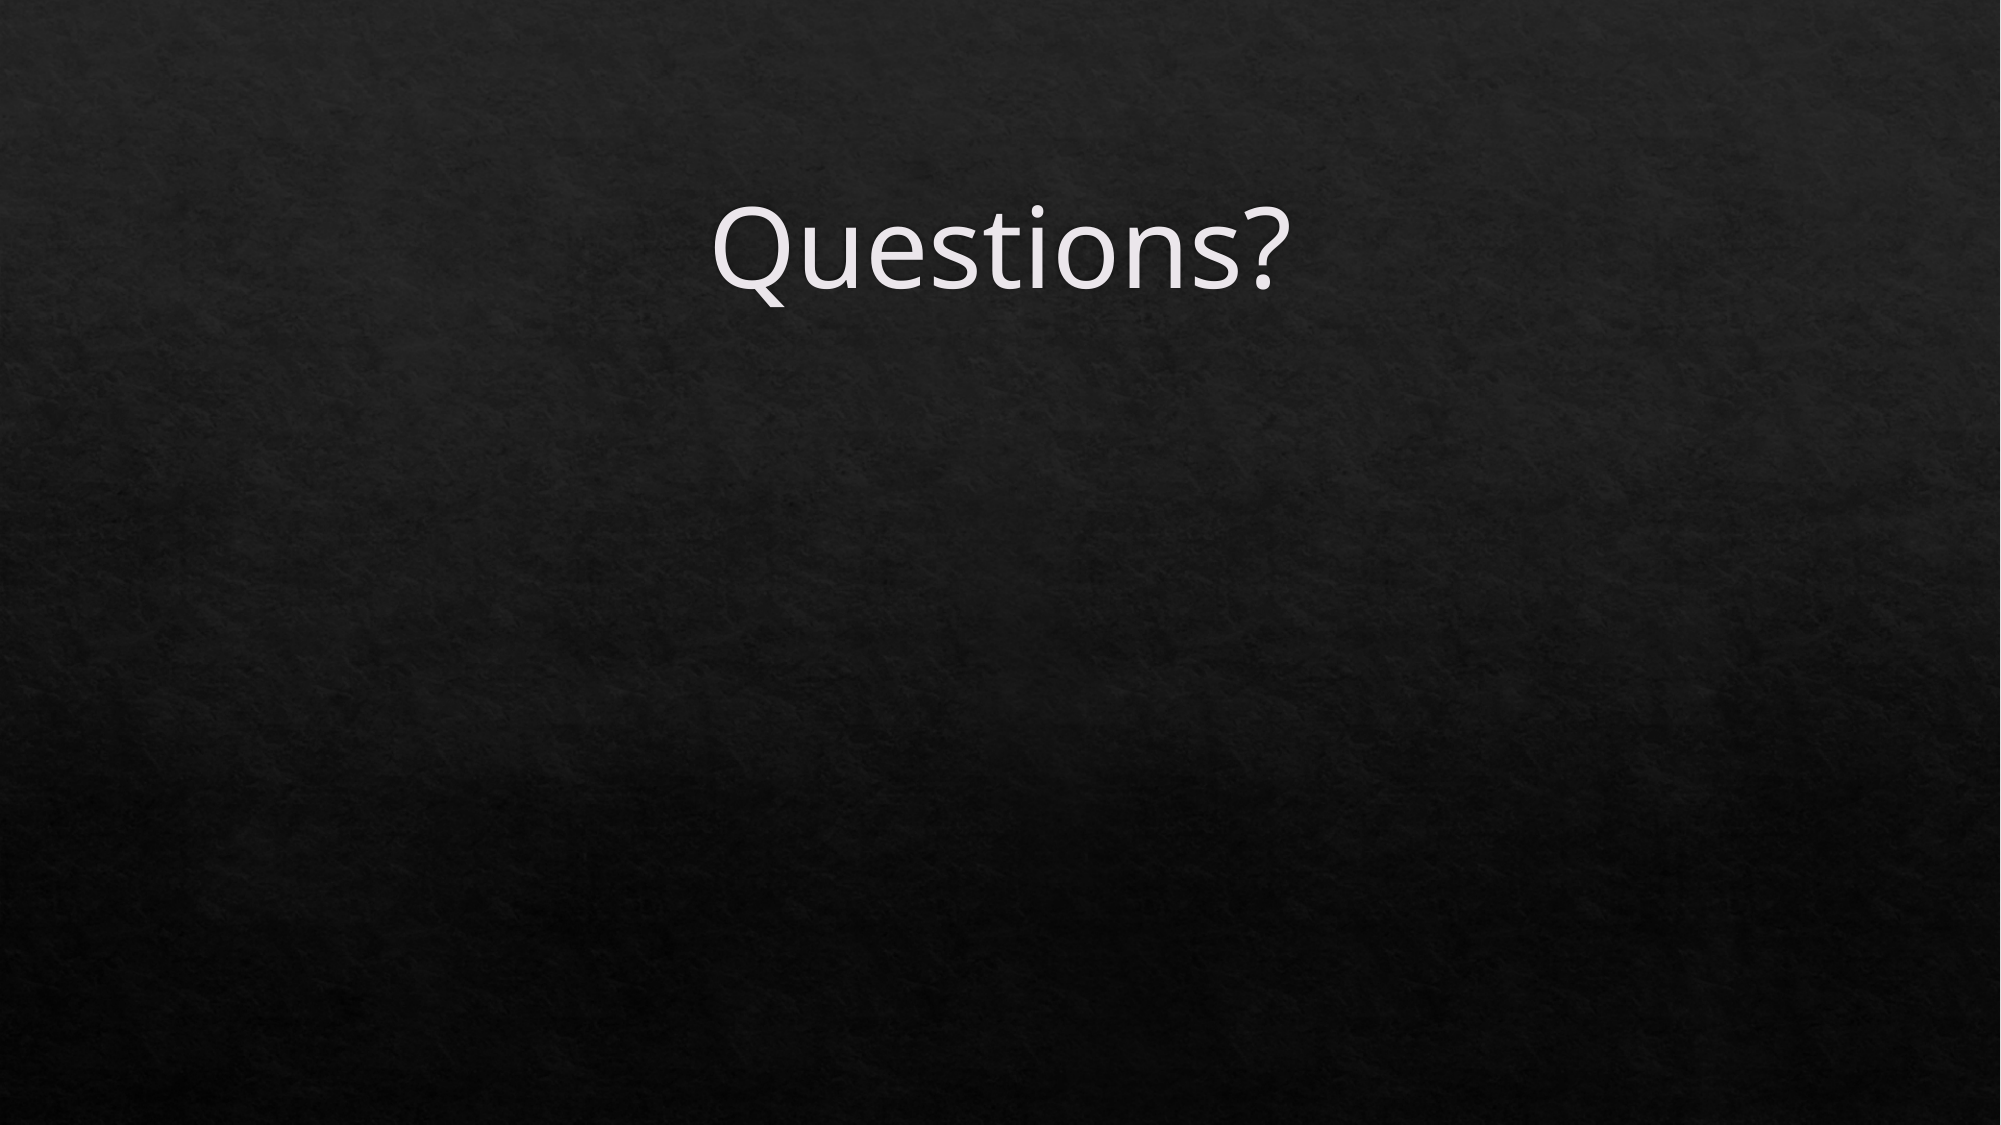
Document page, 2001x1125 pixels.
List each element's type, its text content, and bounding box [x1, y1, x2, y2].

title Questions? [226, 60, 1775, 319]
